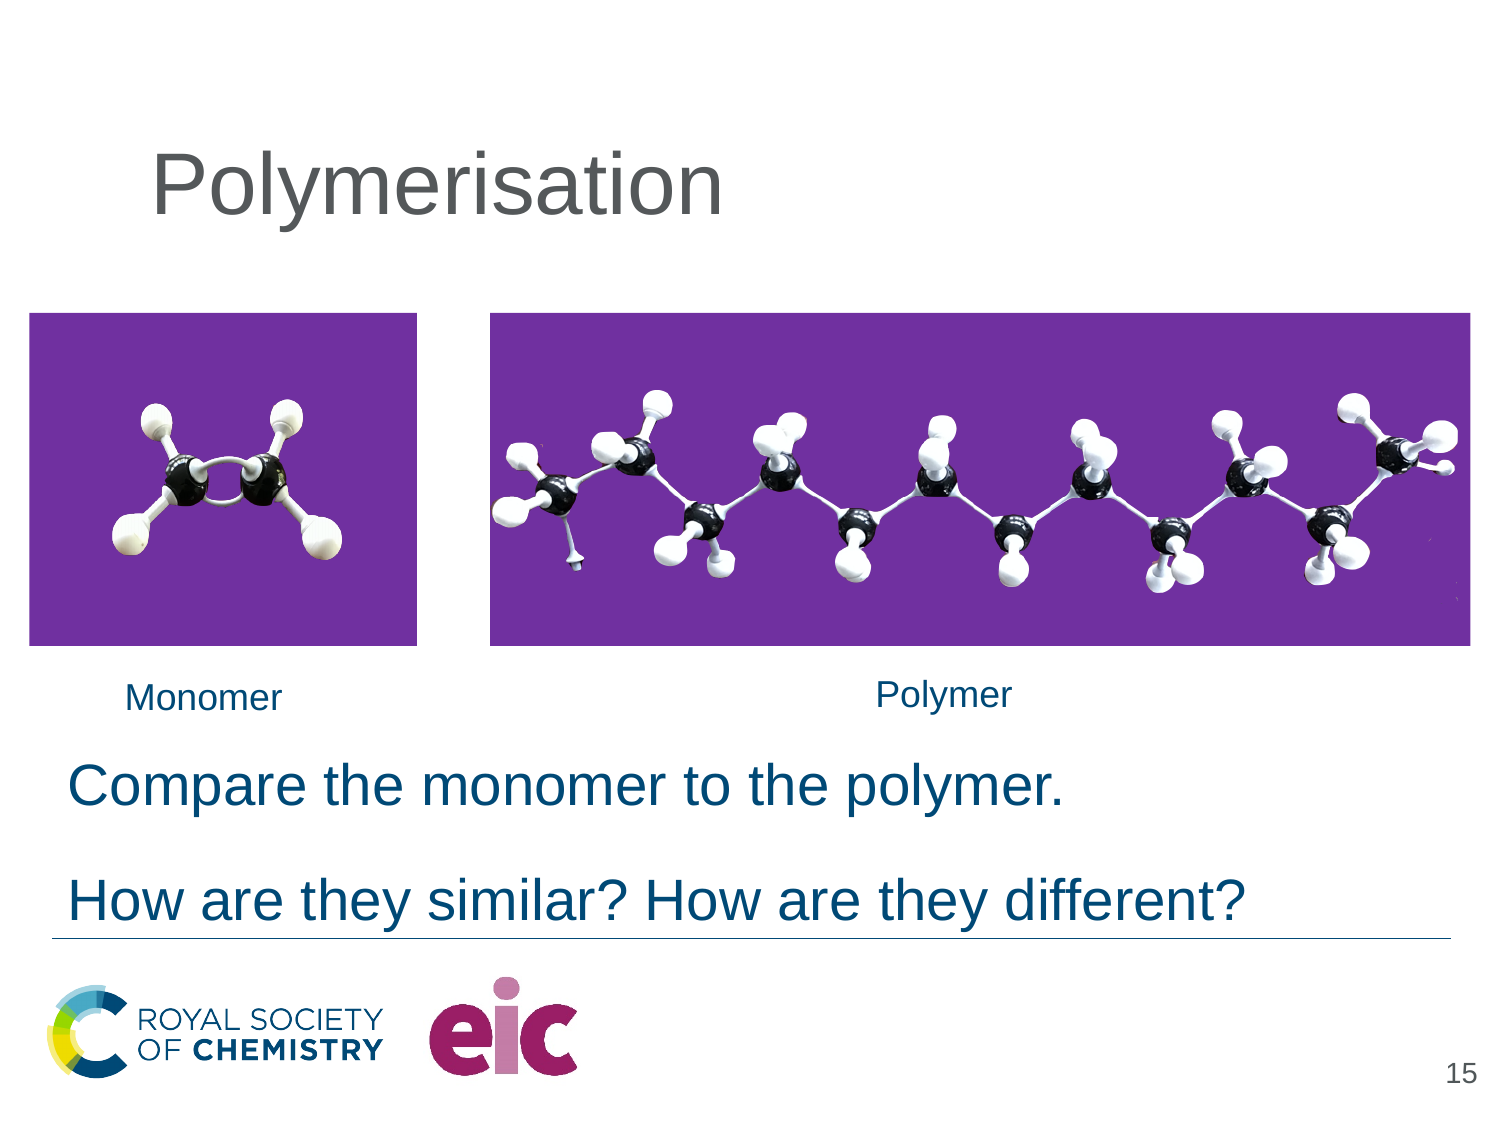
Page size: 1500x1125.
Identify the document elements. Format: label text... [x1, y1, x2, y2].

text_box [490, 312, 1471, 646]
text_box [28, 312, 418, 647]
picture [0, 938, 583, 1125]
list 15 [1423, 1046, 1500, 1125]
text_box Monomer [109, 666, 337, 726]
picture [112, 399, 342, 560]
list Polymerisation [135, 119, 1282, 297]
text_box Polymer [860, 662, 1088, 722]
text_box Compare the monomer to the polymer. How are they similar? How are they different? [53, 739, 1317, 940]
